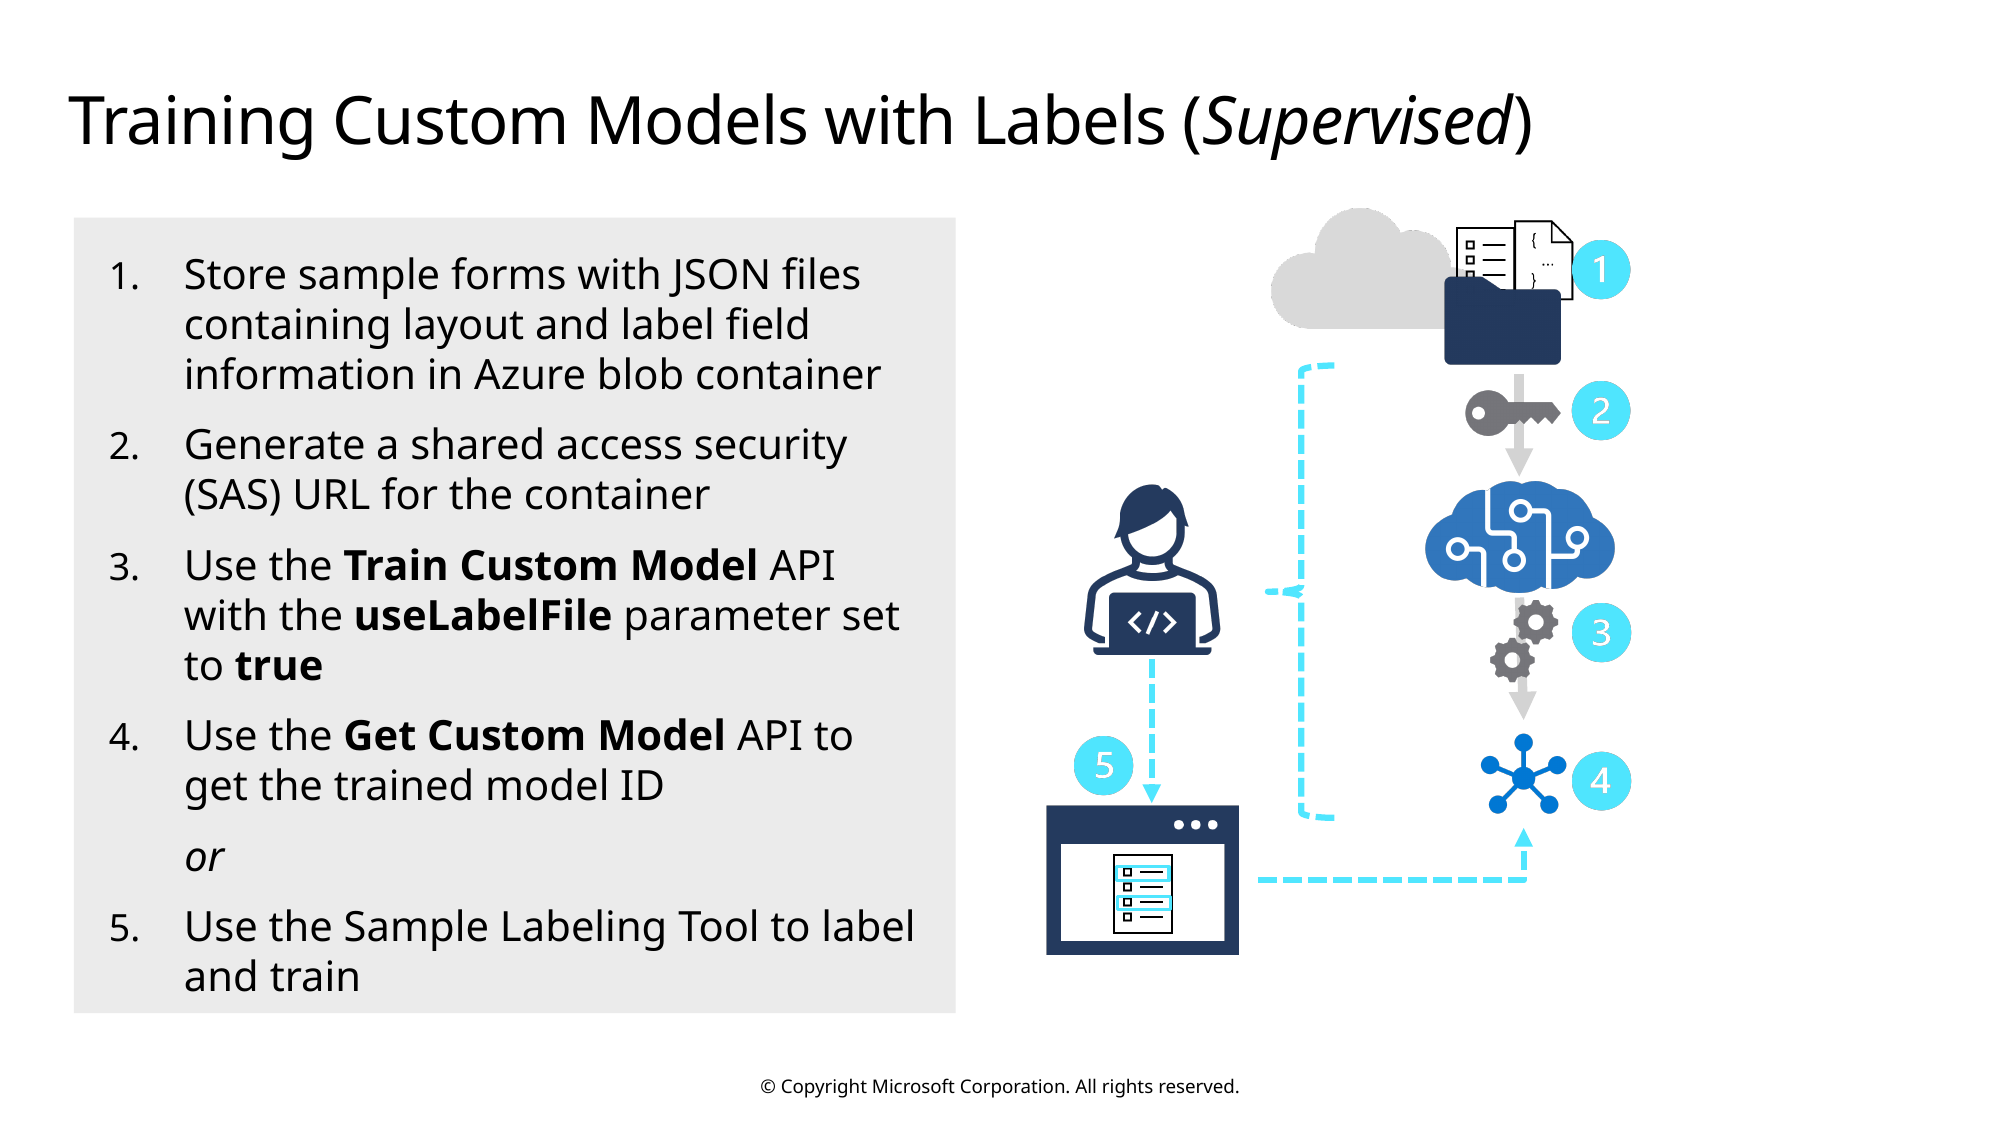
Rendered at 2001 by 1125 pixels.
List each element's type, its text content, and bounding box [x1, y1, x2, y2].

picture [1425, 480, 1639, 692]
list Store sample forms with JSON files containing layout and label field information in Azure blob container Generate a shared access security (SAS) URL for the container Use the Train Custom Model API with the useLabelFile parameter set to true Use the Get Custom Model API to get the trained model ID or Use the Sample Labeling Tool to label and train [108, 232, 942, 1046]
picture [1066, 728, 1141, 803]
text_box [1519, 692, 1524, 721]
text_box [1267, 390, 1335, 819]
picture [1055, 465, 1249, 659]
text_box [73, 217, 957, 1014]
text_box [1257, 827, 1524, 881]
picture [1469, 719, 1639, 829]
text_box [1027, 764, 1259, 996]
title Training Custom Models with Labels (Supervised) [68, 72, 1930, 184]
picture [1255, 147, 1638, 465]
